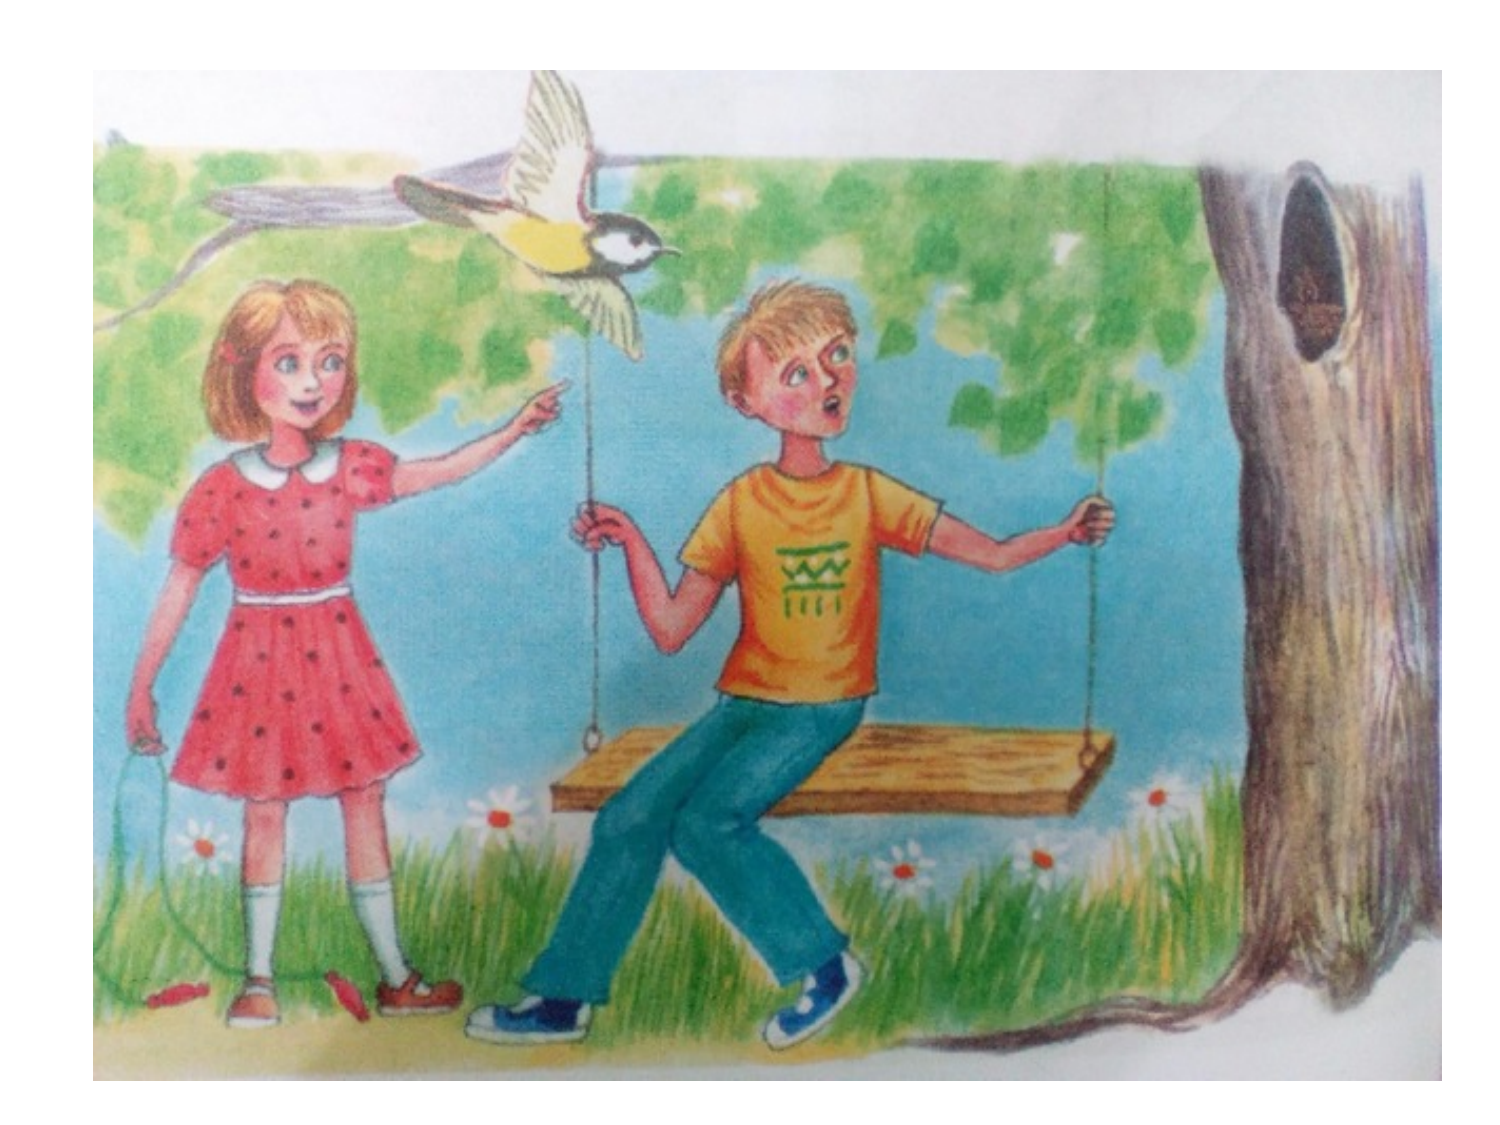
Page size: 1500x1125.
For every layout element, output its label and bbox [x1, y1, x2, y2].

list [93, 70, 1442, 1082]
